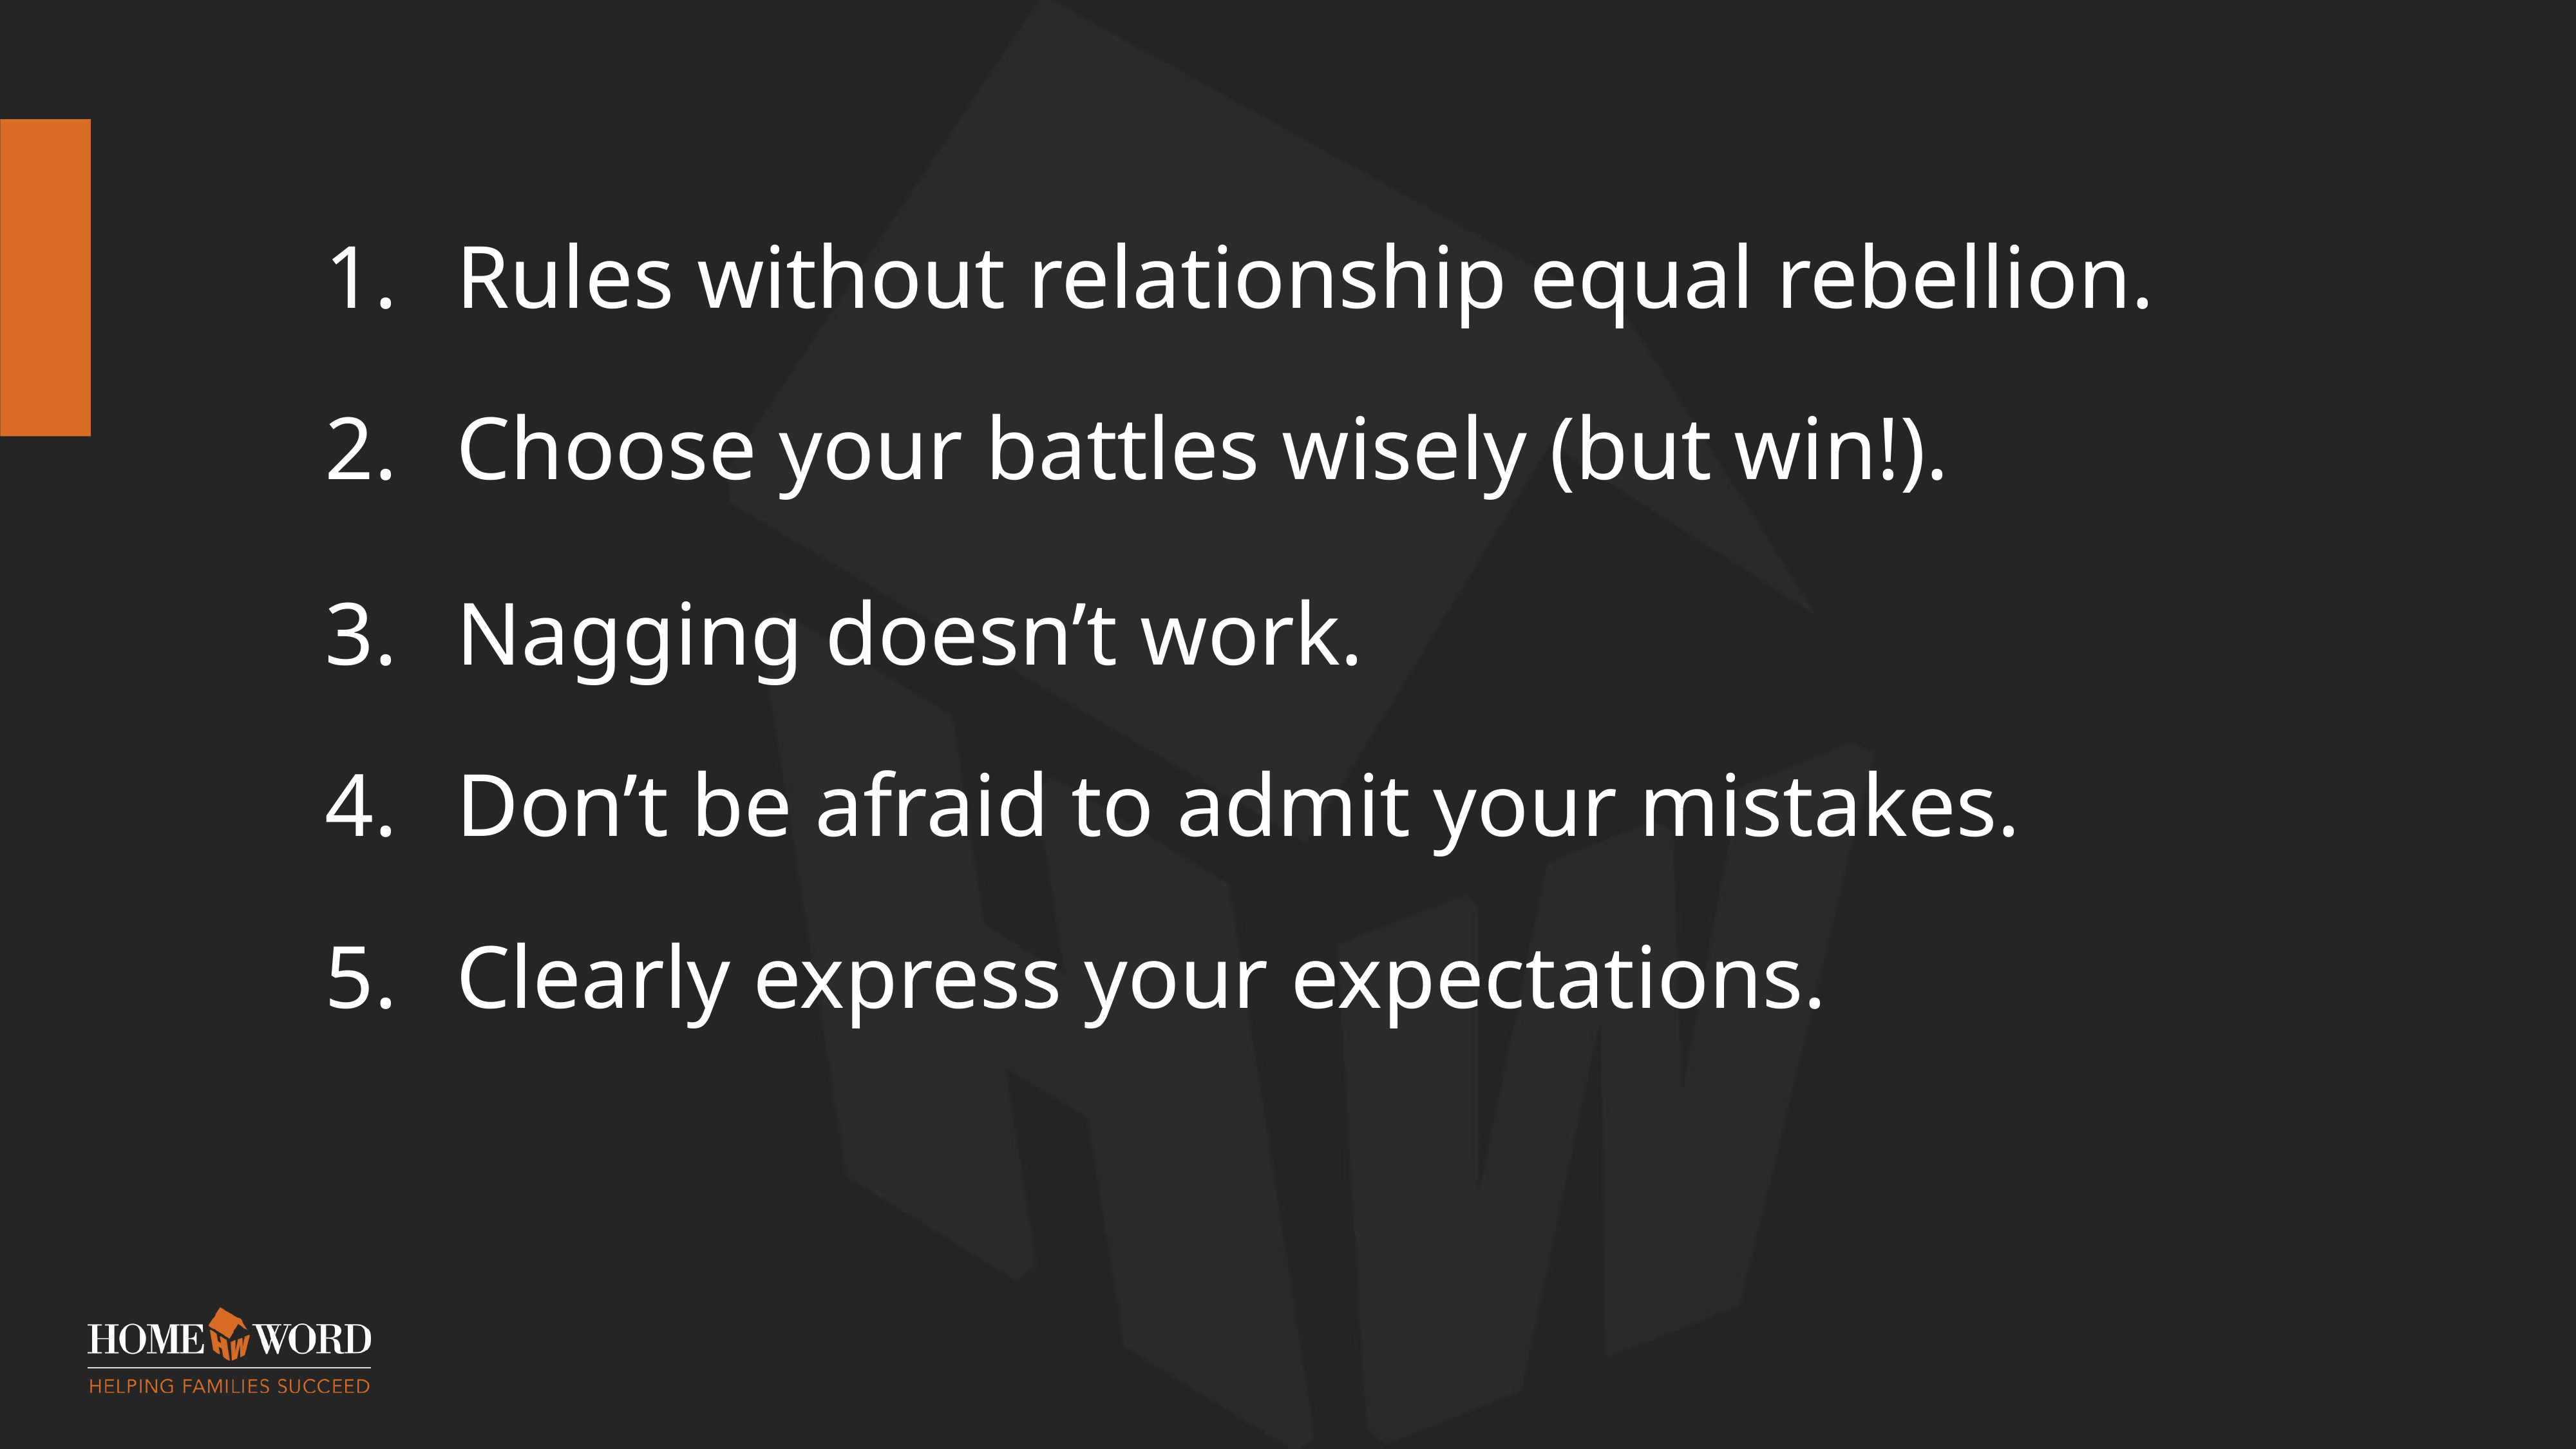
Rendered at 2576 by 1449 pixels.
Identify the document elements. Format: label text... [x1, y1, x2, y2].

picture [0, 0, 2576, 1449]
text_box Rules without relationship equal rebellion. Choose your battles wisely (but win!). [319, 217, 2405, 553]
text_box Nagging doesn’t work. Don’t be afraid to admit your mistakes. Clearly express your expectations. [319, 574, 2405, 1340]
